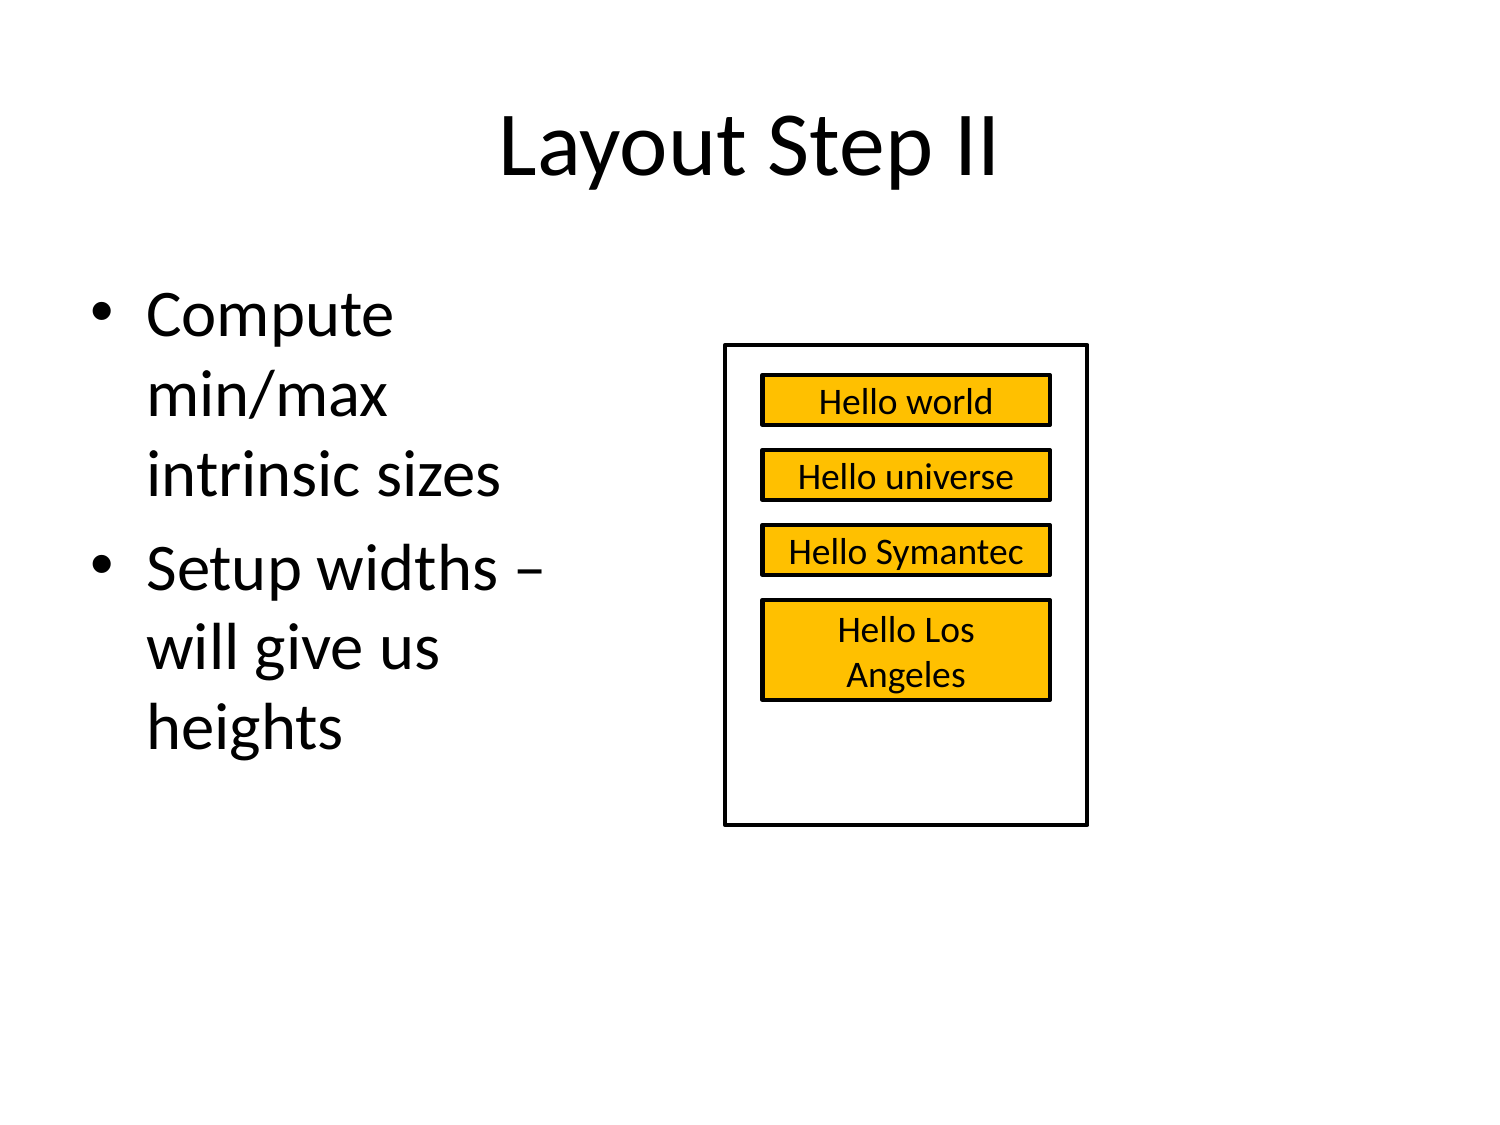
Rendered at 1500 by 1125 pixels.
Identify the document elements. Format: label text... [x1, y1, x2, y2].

text_box Hello universe [760, 448, 1052, 502]
title Layout Step II [75, 45, 1425, 233]
list Compute min/max intrinsic sizes Setup widths – will give us heights [75, 262, 613, 1000]
text_box [723, 343, 1089, 827]
text_box Hello Los Angeles [760, 598, 1052, 702]
text_box Hello world [760, 373, 1052, 427]
text_box Hello Symantec [760, 523, 1052, 577]
